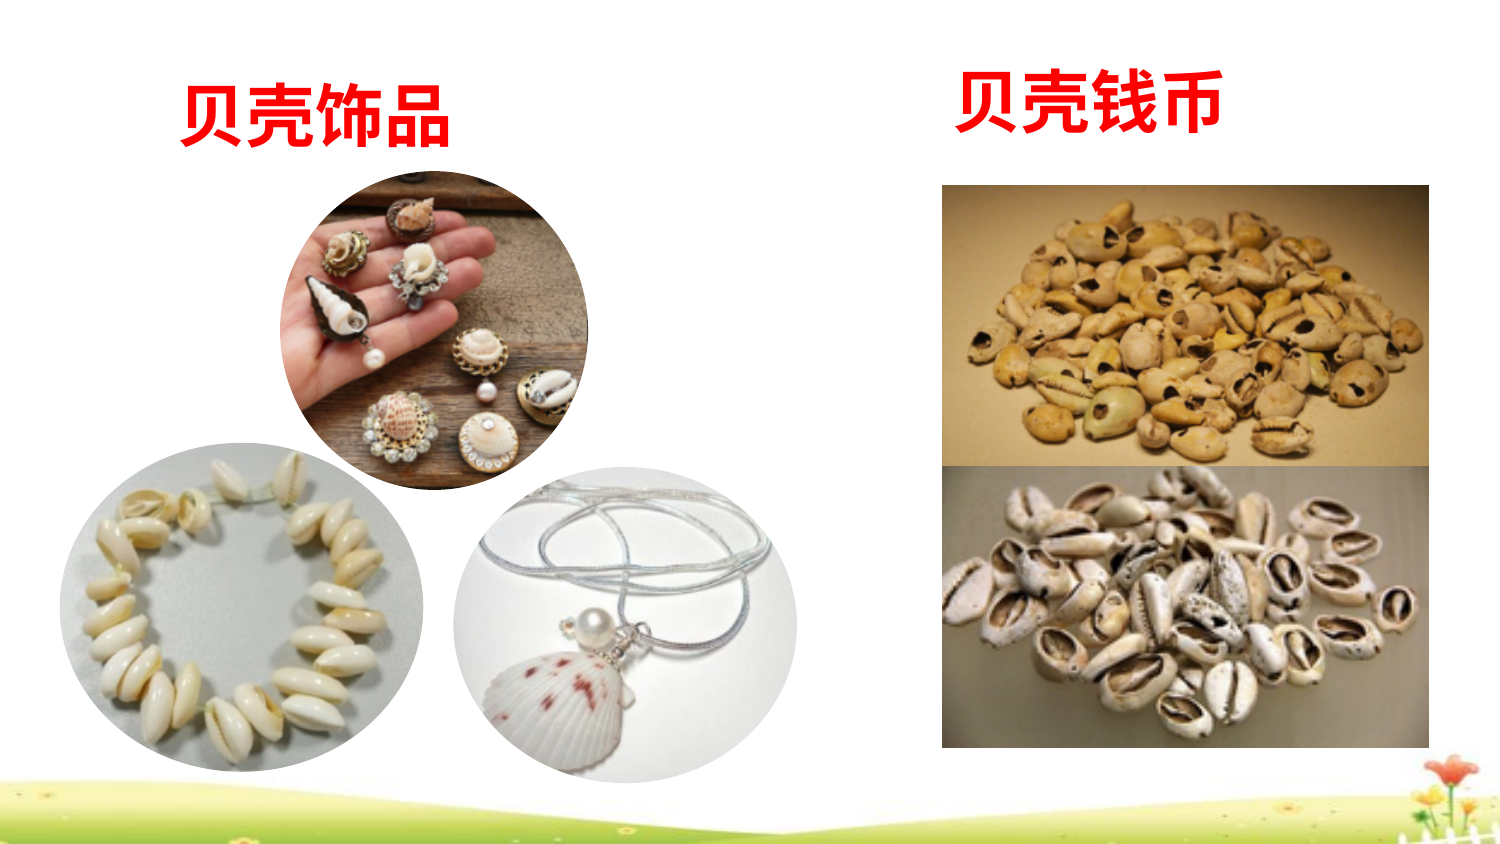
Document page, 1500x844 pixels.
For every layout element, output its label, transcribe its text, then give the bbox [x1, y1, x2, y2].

text_box 贝壳钱币 [927, 36, 1254, 147]
text_box 贝壳饰品 [152, 51, 479, 162]
picture [0, 0, 1500, 844]
